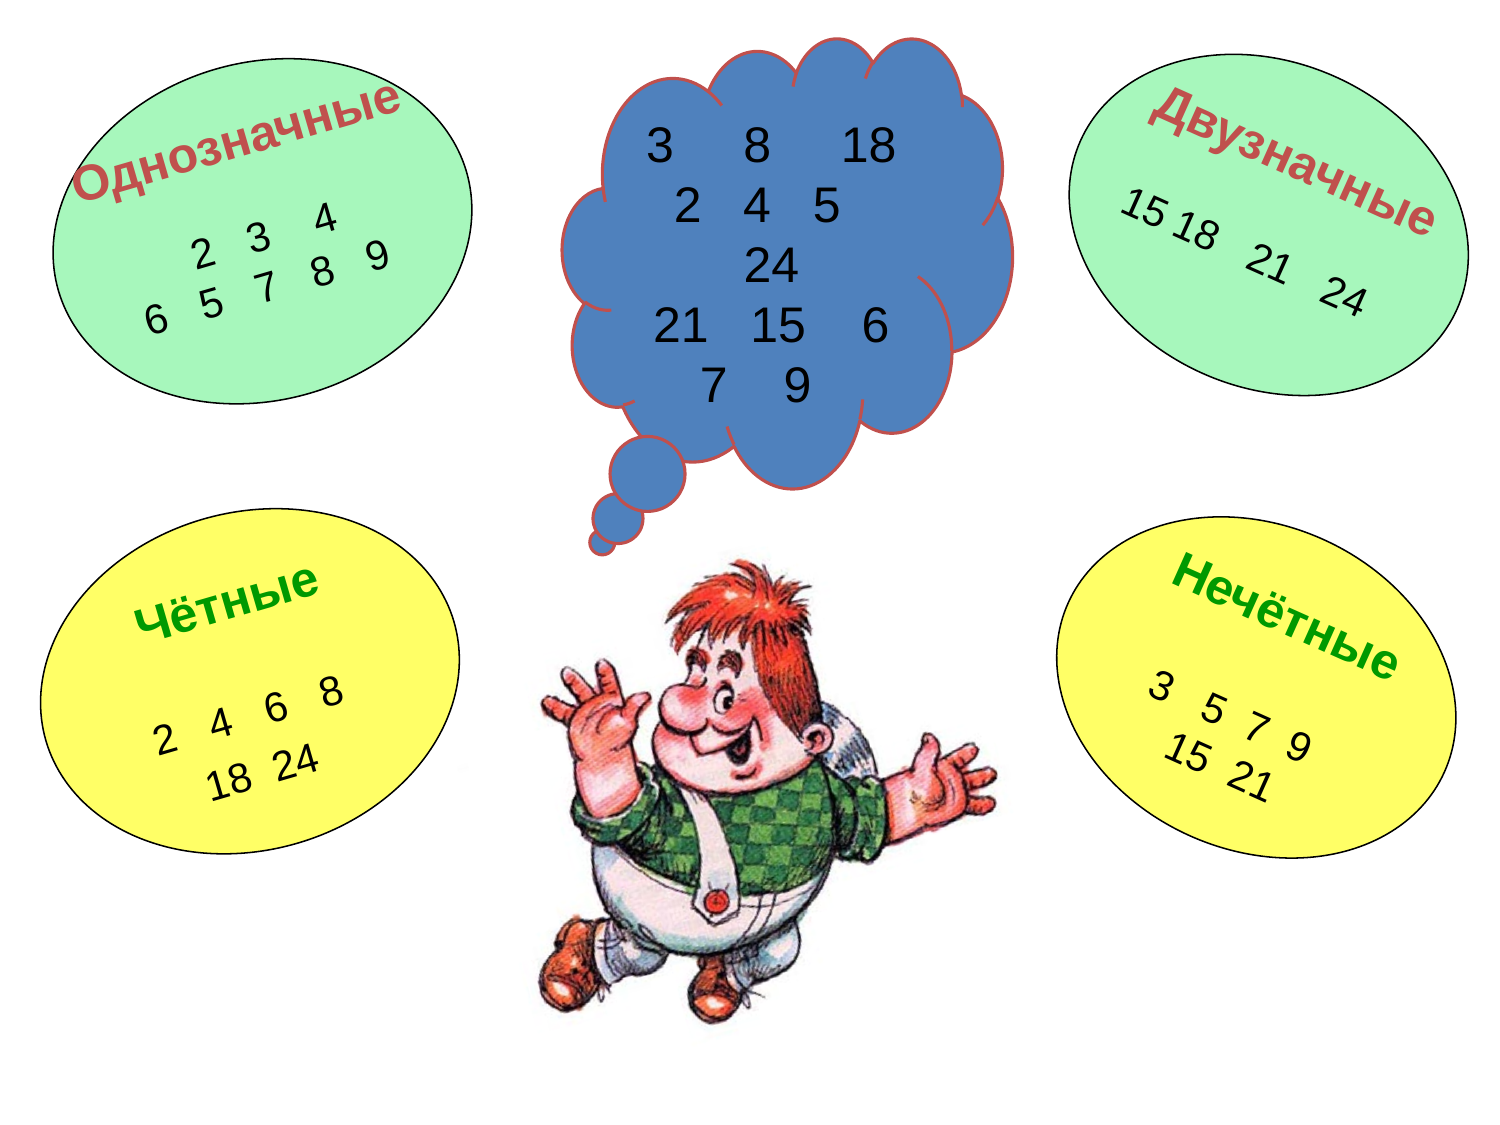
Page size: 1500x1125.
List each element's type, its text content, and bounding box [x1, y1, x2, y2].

picture [433, 490, 1080, 1097]
text_box Двузначные 18 21 24 [1069, 54, 1469, 396]
text_box Нечётные 3 5 7 9 15 21 [1056, 516, 1456, 859]
text_box 3 8 18 2 4 5 24 21 15 6 7 9 [562, 38, 1013, 552]
text_box Однозначные 2 3 4 6 5 7 8 9 [53, 58, 472, 404]
text_box Чётные 2 4 6 8 18 24 [40, 508, 448, 854]
